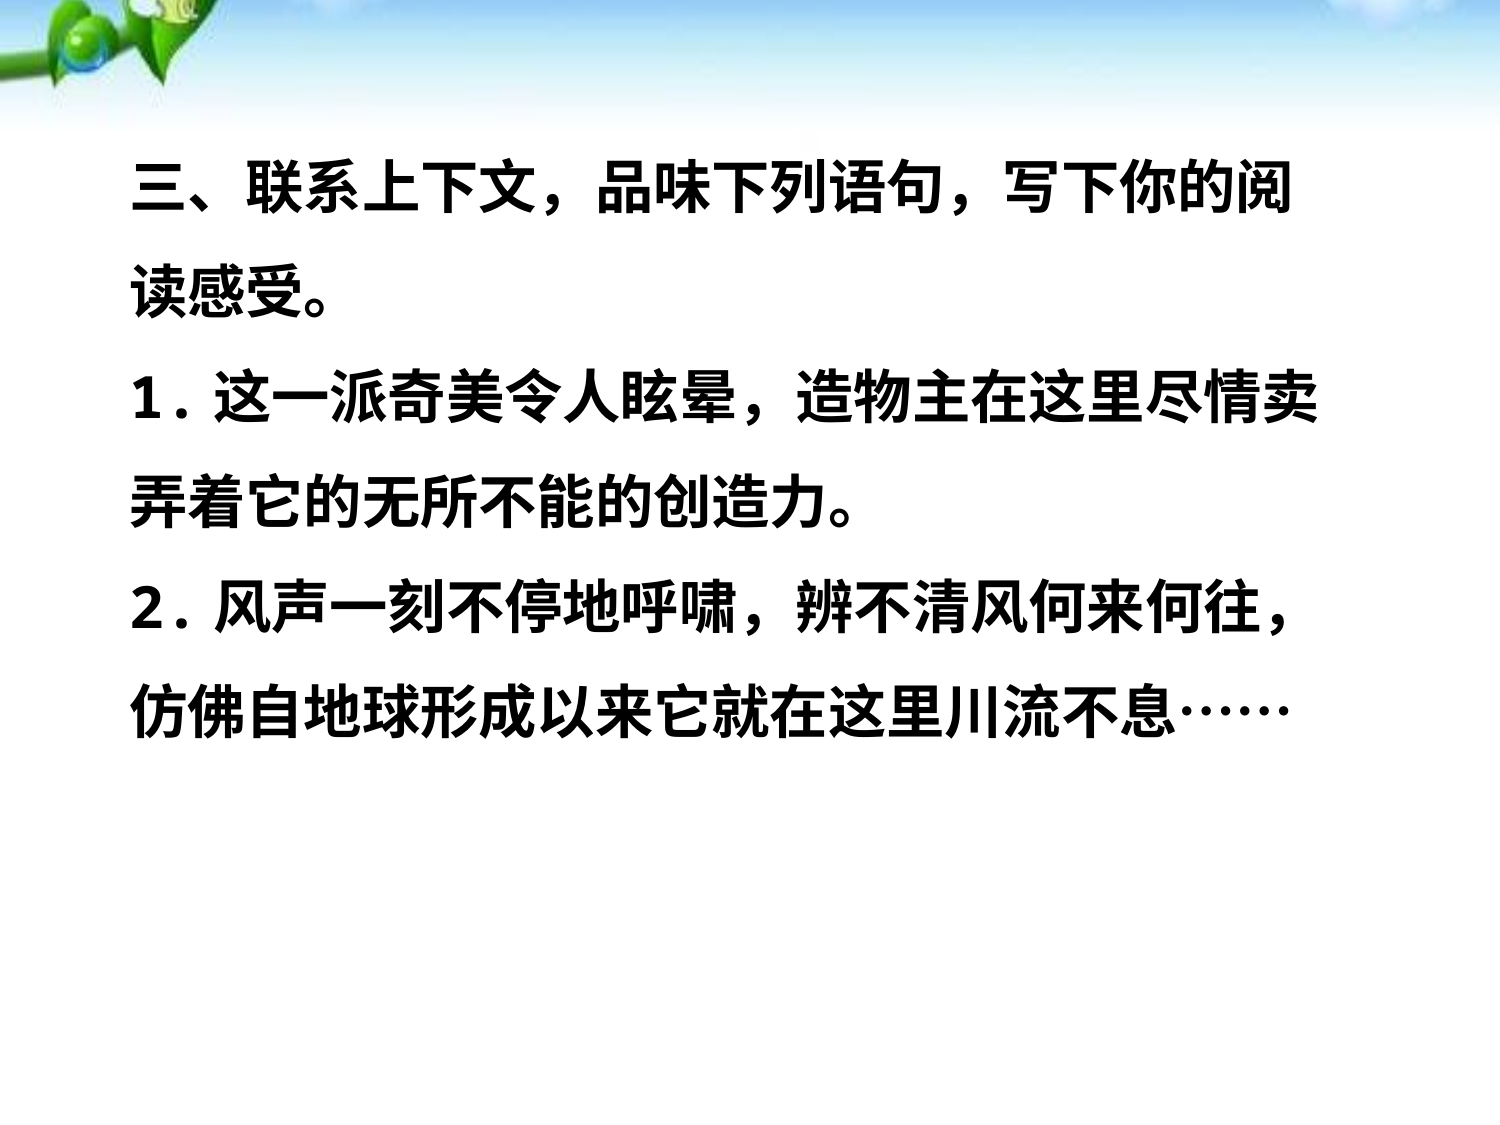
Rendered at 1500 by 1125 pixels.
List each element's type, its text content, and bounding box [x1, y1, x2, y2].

text_box 三、联系上下文，品味下列语句，写下你的阅读感受。 1.这一派奇美令人眩晕，造物主在这里尽情卖弄着它的无所不能的创造力。 2.风声一刻不停地呼啸，辨不清风何来何往，仿佛自地球形成以来它就在这里川流不息…… [114, 107, 1345, 753]
picture [0, 0, 1500, 1125]
